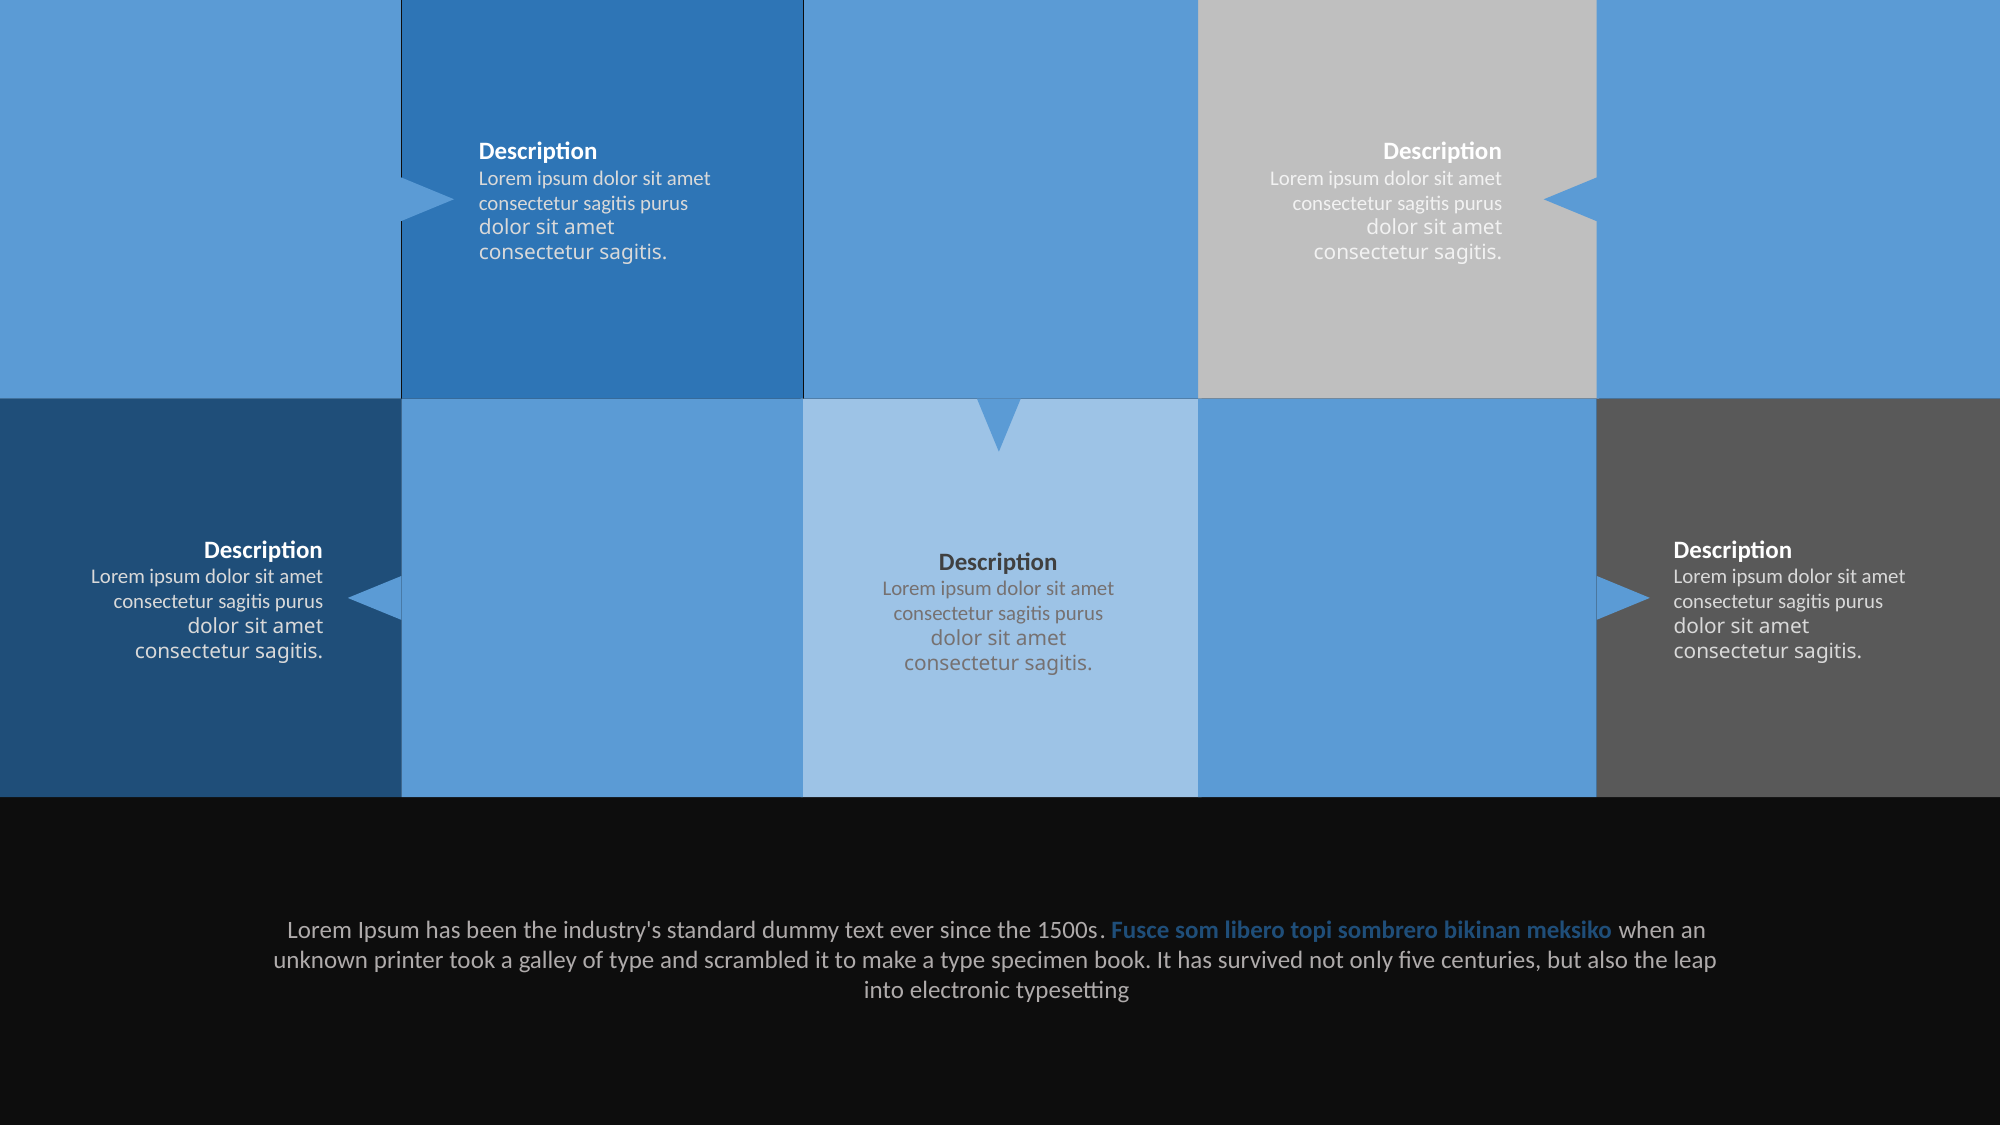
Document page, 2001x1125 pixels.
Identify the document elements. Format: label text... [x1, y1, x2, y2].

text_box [1543, 0, 2000, 399]
text_box Description Lorem ipsum dolor sit amet consectetur sagitis purus dolor sit amet consectetur sagitis. [463, 113, 744, 285]
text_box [0, 0, 454, 399]
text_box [1198, 398, 1650, 798]
text_box [1199, 0, 1543, 398]
text_box Description Lorem ipsum dolor sit amet consectetur sagitis purus dolor sit amet consectetur sagitis. [58, 512, 339, 684]
text_box [0, 798, 2000, 1125]
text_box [804, 0, 1199, 452]
text_box Description Lorem ipsum dolor sit amet consectetur sagitis purus dolor sit amet consectetur sagitis. [1658, 512, 1938, 684]
text_box Description Lorem ipsum dolor sit amet consectetur sagitis purus dolor sit amet consectetur sagitis. [1237, 113, 1518, 285]
text_box [803, 398, 1198, 798]
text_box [347, 398, 803, 798]
text_box [454, 0, 804, 398]
text_box [0, 399, 347, 798]
text_box [1650, 399, 2000, 798]
text_box Description Lorem ipsum dolor sit amet consectetur sagitis purus dolor sit amet consectetur sagitis. [858, 524, 1139, 696]
text_box Lorem Ipsum has been the industry's standard dummy text ever since the 1500s. Fusce som libero topi sombrero bikinan meksiko when an unknown printer took a galley of type and scrambled it to make a type specimen book. It has survived not only five centuries, but also the leap into electronic typesetting [247, 906, 1746, 1014]
